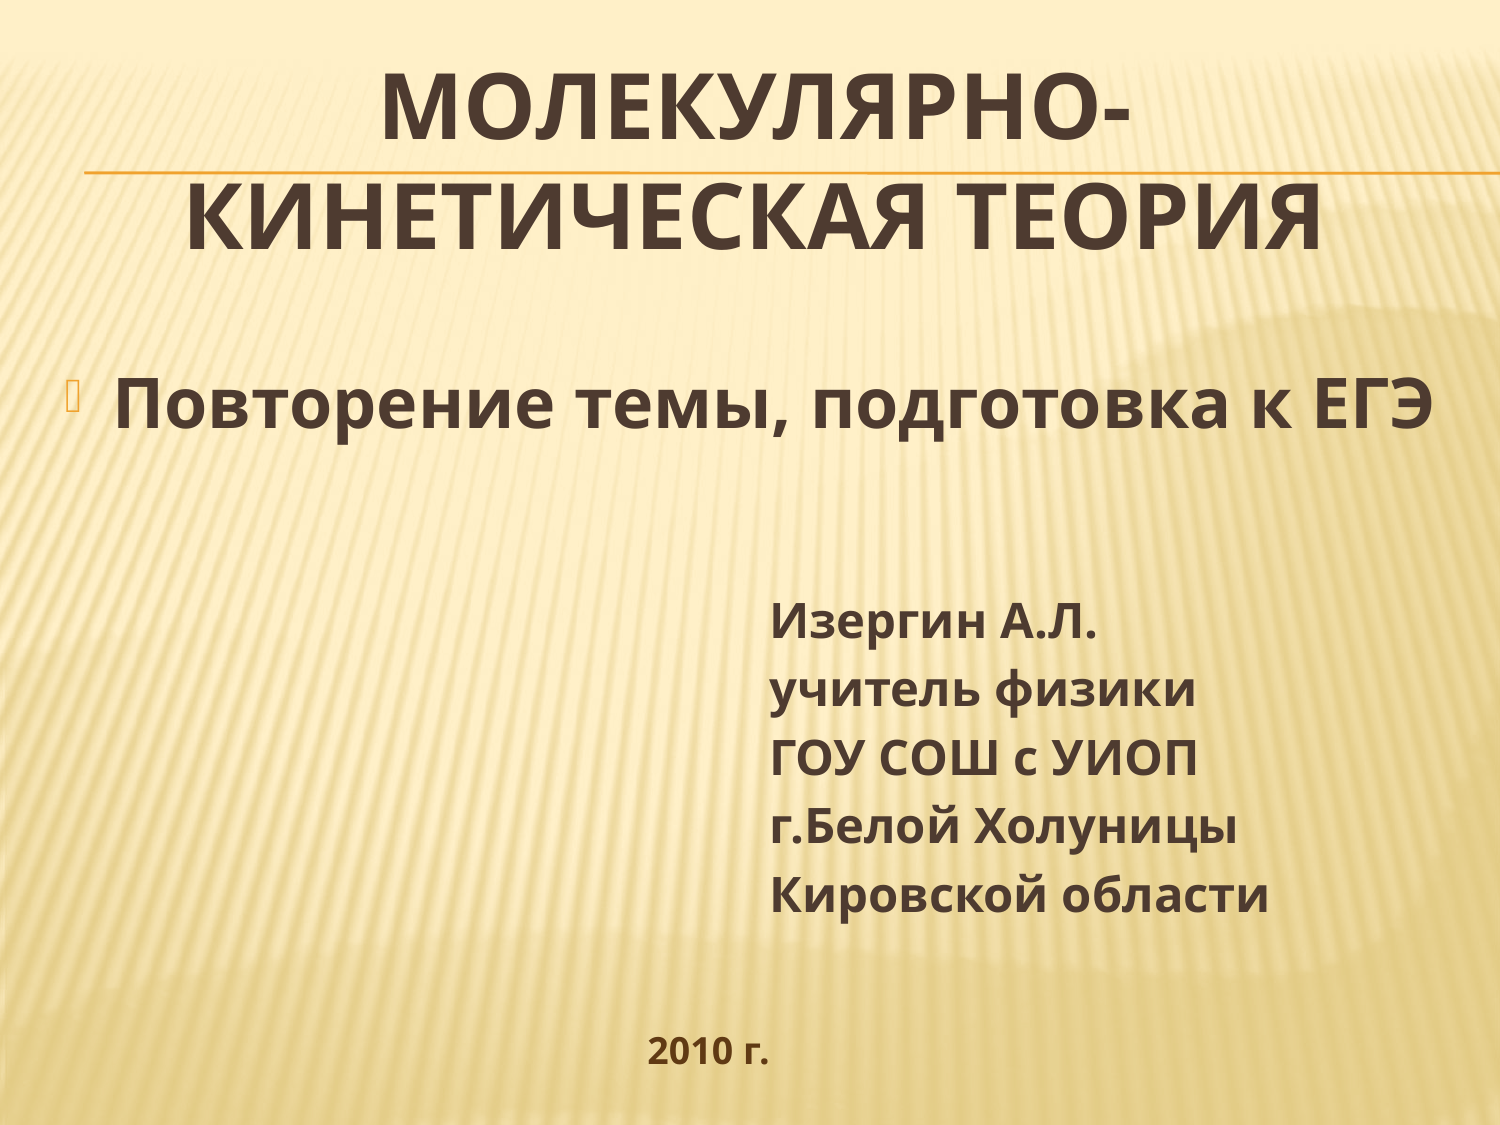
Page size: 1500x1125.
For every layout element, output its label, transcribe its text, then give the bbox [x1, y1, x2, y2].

title Молекулярно-кинетическая теория [35, 35, 1475, 282]
text_box 2010 г. [632, 1019, 985, 1080]
list Повторение темы, подготовка к ЕГЭ Изергин А.Л. учитель физики ГОУ СОШ с УИОП г.Белой Холуницы Кировской области [50, 351, 1475, 998]
